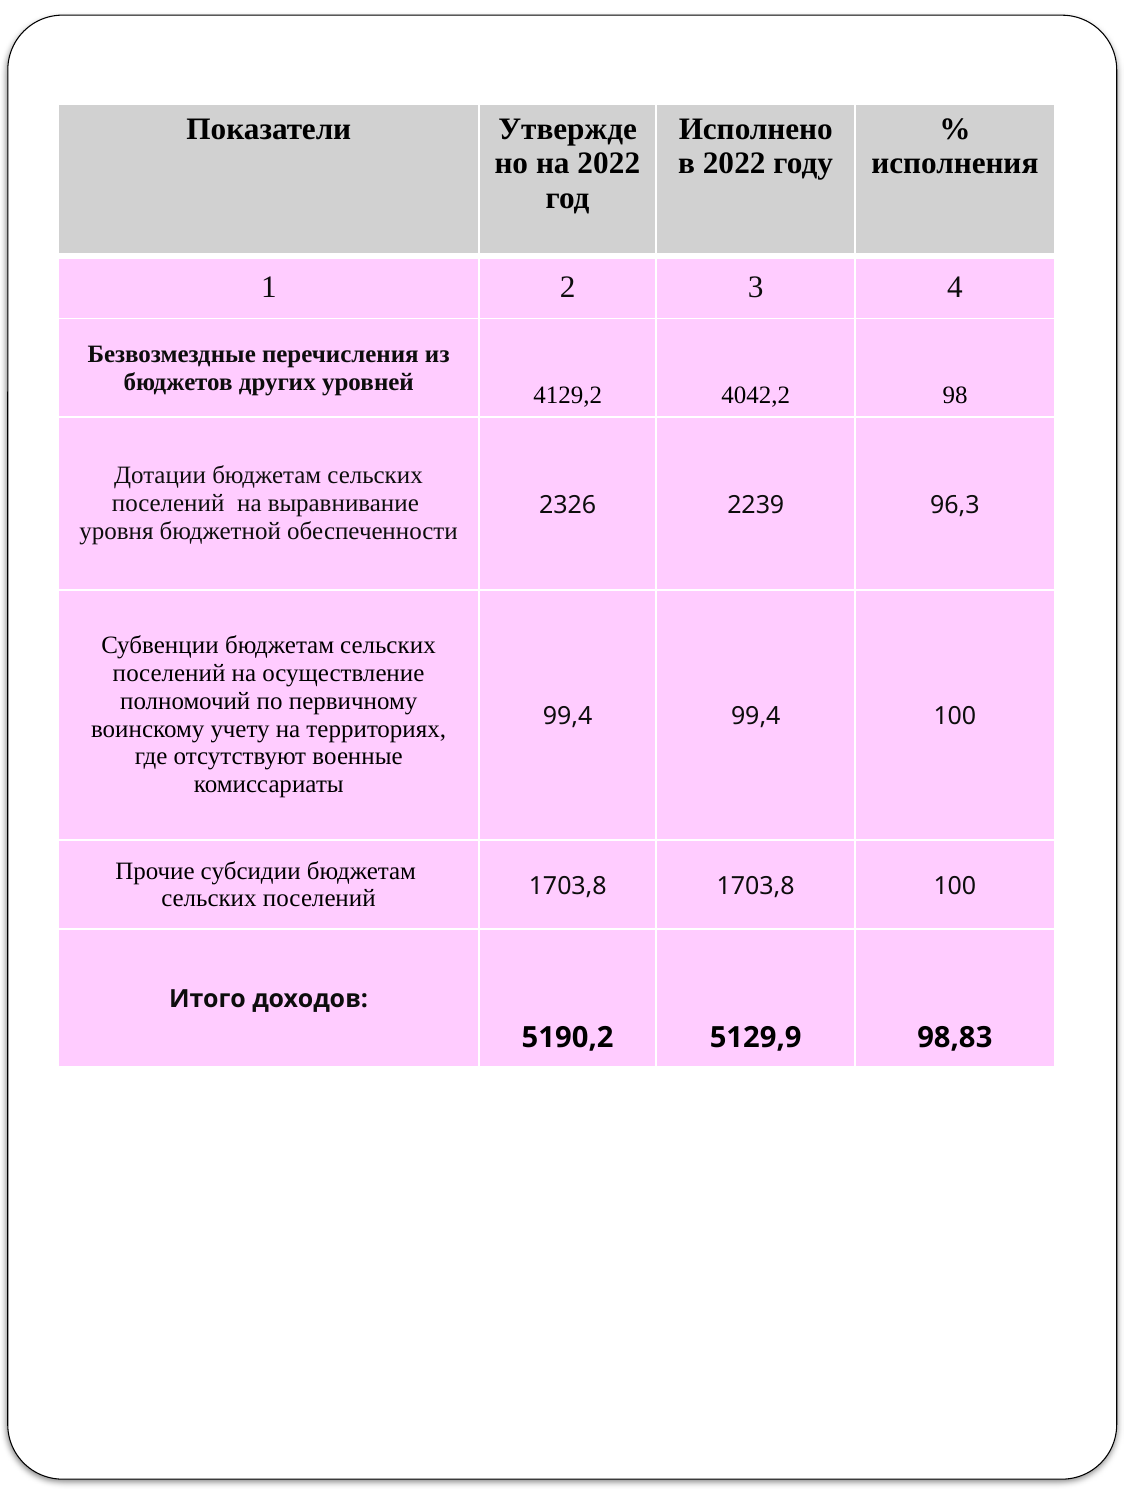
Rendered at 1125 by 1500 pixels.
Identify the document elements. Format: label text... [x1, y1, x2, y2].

table_header Показатели [59, 105, 478, 253]
table_cell 5129,9 [657, 930, 854, 1066]
table_cell Субвенции бюджетам сельских поселений на осуществление полномочий по первичному воинскому учету на территориях, где отсутствуют военные комиссариаты [59, 591, 478, 839]
table_header % исполнения [856, 105, 1054, 253]
table_cell 1703,8 [480, 841, 655, 928]
table_cell 99,4 [480, 591, 655, 839]
table_cell 1703,8 [657, 841, 854, 928]
table_cell 3 [657, 259, 854, 318]
table_cell 4 [856, 259, 1054, 318]
table_cell Итого доходов: [59, 930, 478, 1066]
table_cell 1 [59, 259, 478, 318]
table_header Утверждено на 2022 год [480, 105, 655, 253]
table_cell 99,4 [657, 591, 854, 839]
table_cell 4042,2 [657, 319, 854, 416]
table_header Исполнено в 2022 году [657, 105, 854, 253]
table_cell 98,83 [856, 930, 1054, 1066]
table_cell 5190,2 [480, 930, 655, 1066]
table_cell 100 [856, 841, 1054, 928]
table_cell 2326 [480, 418, 655, 589]
table_cell 2 [480, 259, 655, 318]
table_cell 96,3 [856, 418, 1054, 589]
table_cell 4129,2 [480, 319, 655, 416]
table_cell Безвозмездные перечисления из бюджетов других уровней [59, 319, 478, 416]
table_cell Прочие субсидии бюджетам сельских поселений [59, 841, 478, 928]
table_cell 2239 [657, 418, 854, 589]
table_cell 100 [856, 591, 1054, 839]
table_cell Дотации бюджетам сельских поселений на выравнивание уровня бюджетной обеспеченности [59, 418, 478, 589]
table_cell 98 [856, 319, 1054, 416]
